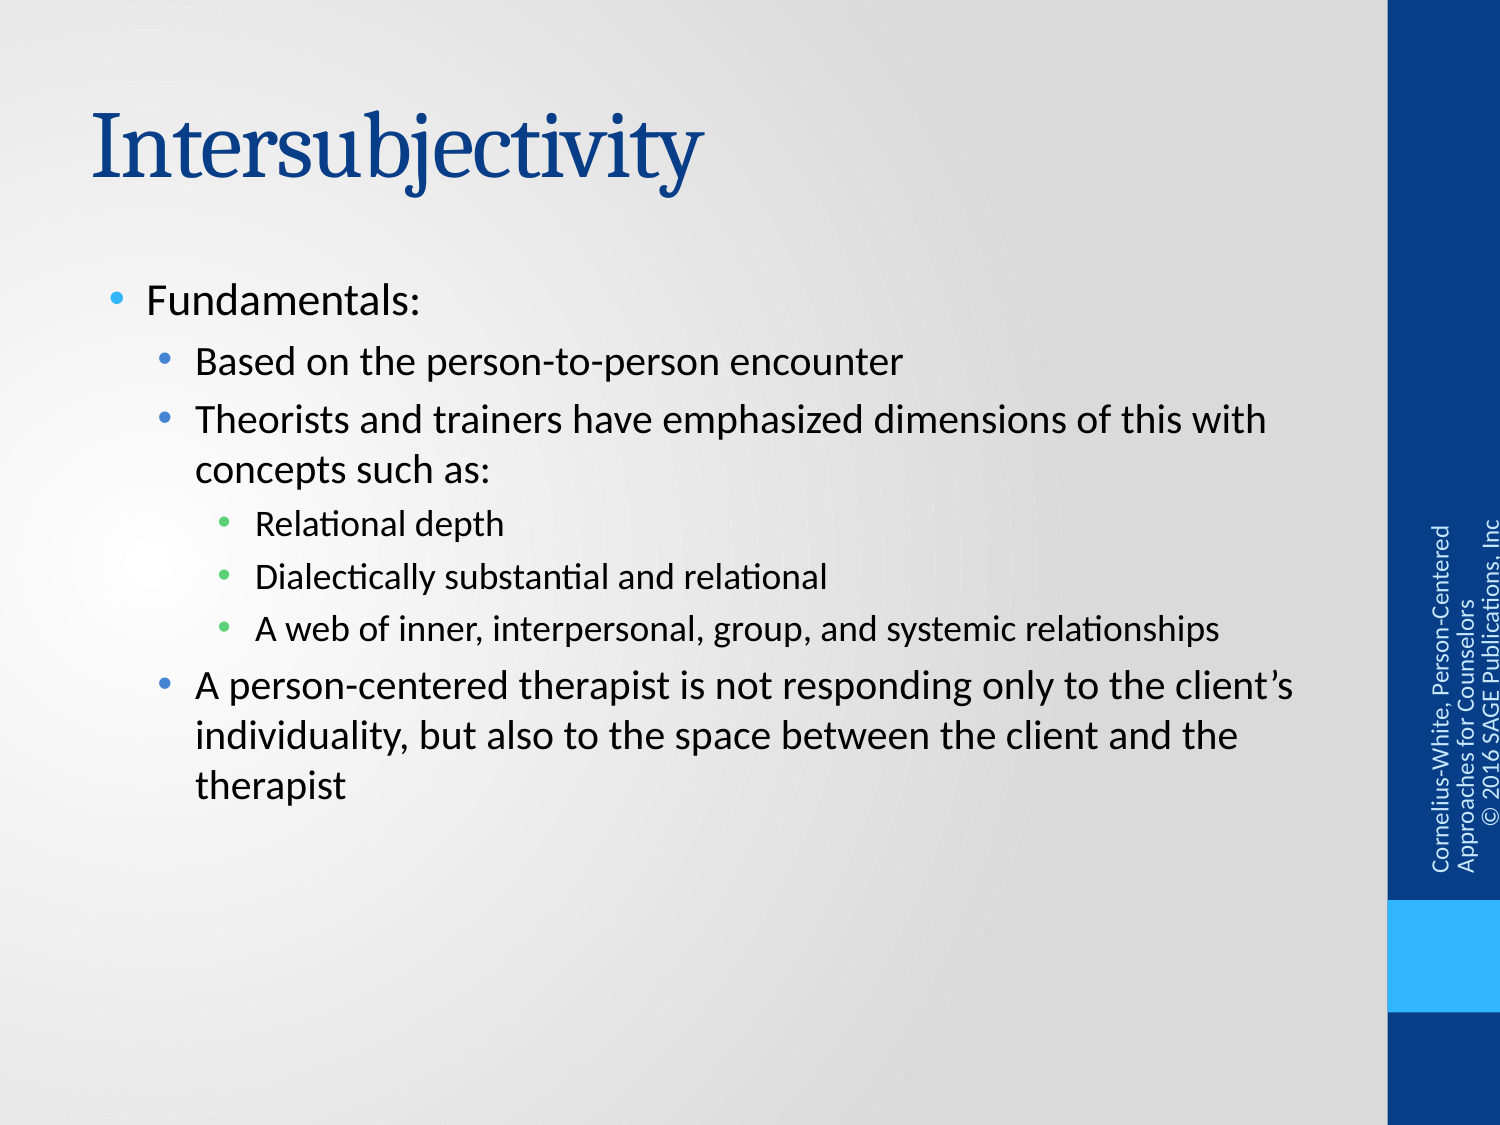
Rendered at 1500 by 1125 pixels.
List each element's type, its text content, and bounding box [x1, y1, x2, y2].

title Intersubjectivity [75, 45, 1325, 233]
footer Cornelius-White, Person-Centered Approaches for Counselors © 2016 SAGE Publications, Inc. [1408, 500, 1469, 889]
list Fundamentals: Based on the person-to-person encounter Theorists and trainers have emphasized dimensions of this with concepts such as: Relational depth Dialectically substantial and relational A web of inner, interpersonal, group, and systemic relationships A person-centered therapist is not responding only to the client’s individuality, but also to the space between the client and the therapist [75, 262, 1325, 1050]
